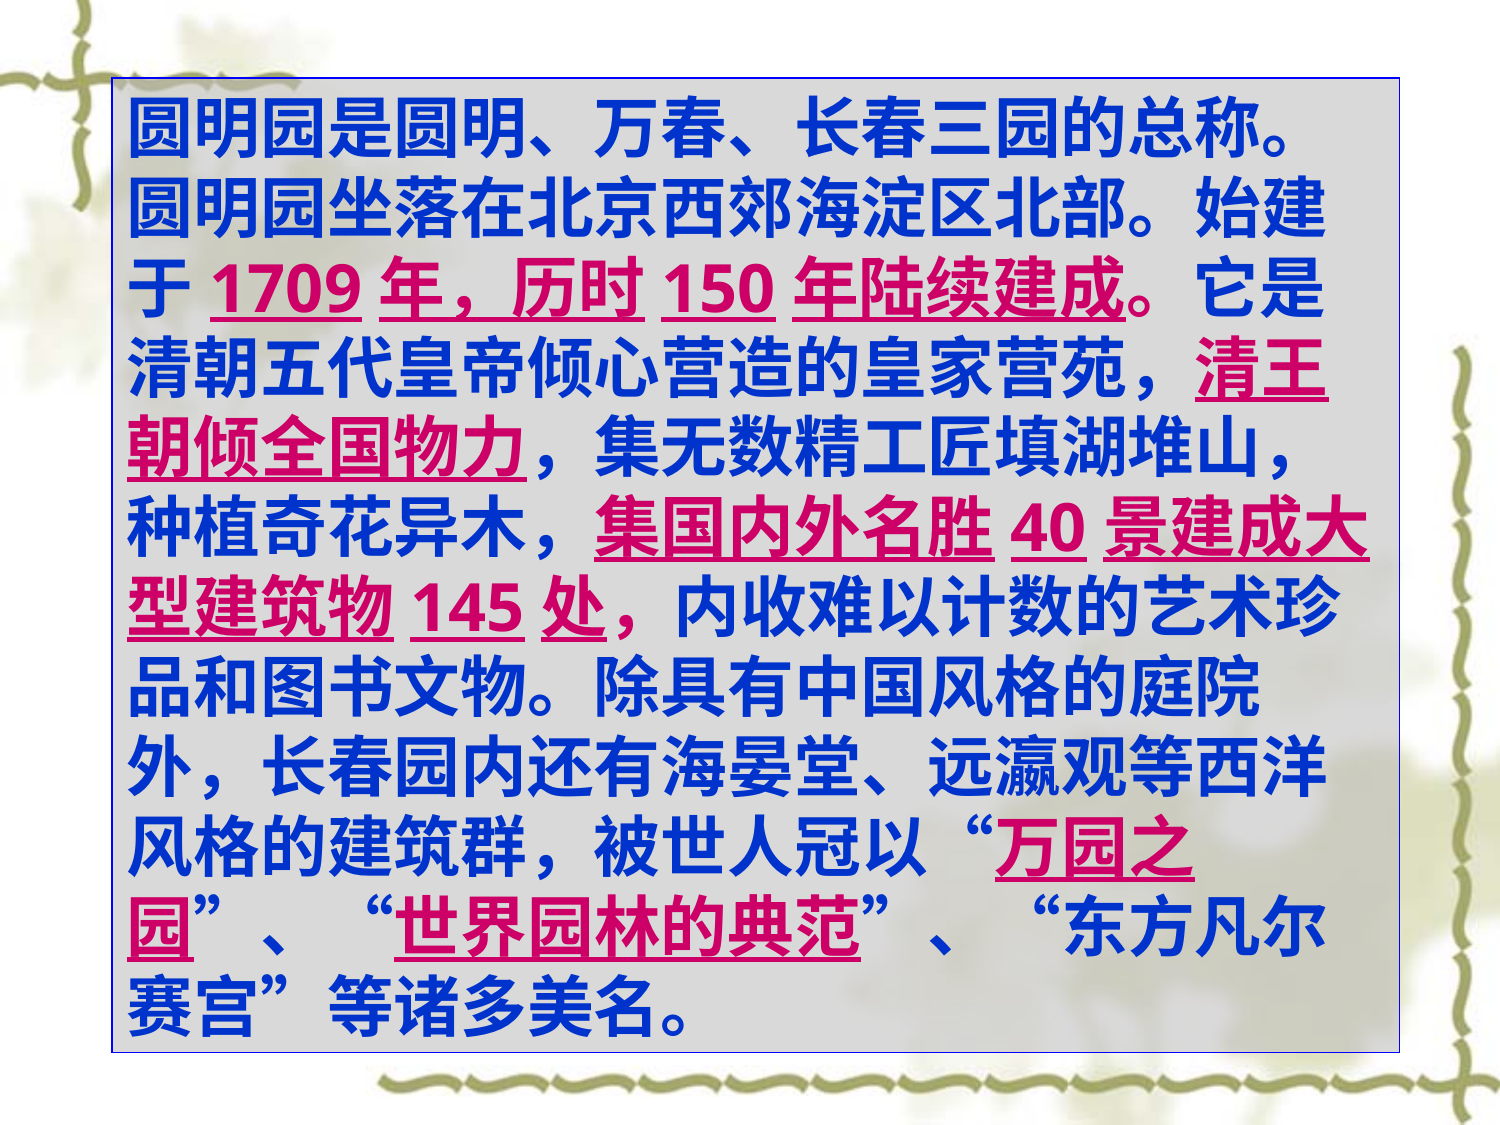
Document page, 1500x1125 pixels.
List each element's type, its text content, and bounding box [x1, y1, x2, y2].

picture [0, 0, 1500, 1125]
text_box 圆明园是圆明、万春、长春三园的总称。圆明园坐落在北京西郊海淀区北部。始建于1709年，历时150年陆续建成。它是清朝五代皇帝倾心营造的皇家营苑，清王朝倾全国物力，集无数精工匠填湖堆山，种植奇花异木，集国内外名胜40景建成大型建筑物145处，内收难以计数的艺术珍品和图书文物。除具有中国风格的庭院外，长春园内还有海晏堂、远瀛观等西洋风格的建筑群，被世人冠以“万园之园”、“世界园林的典范”、“东方凡尔赛宫”等诸多美名。 [112, 78, 1400, 1053]
